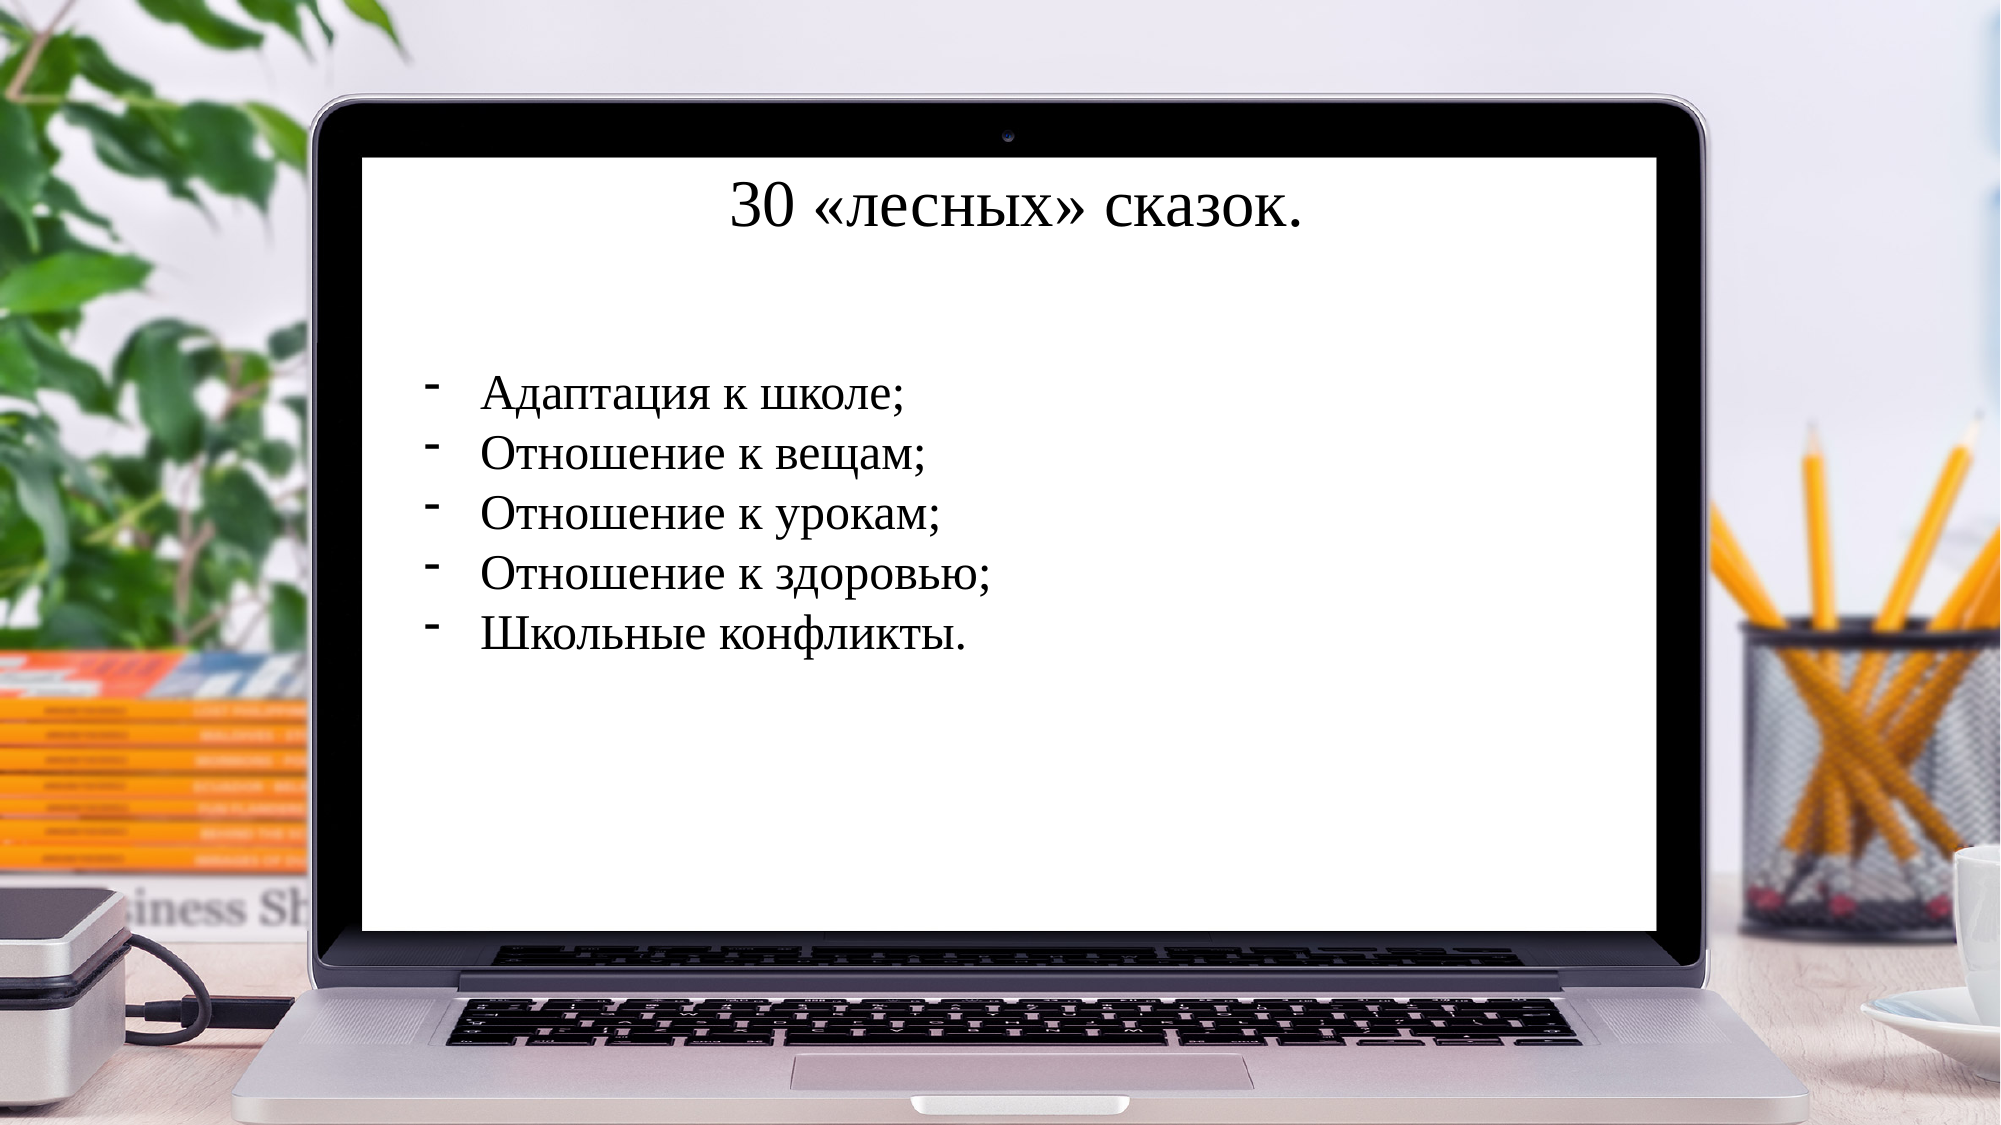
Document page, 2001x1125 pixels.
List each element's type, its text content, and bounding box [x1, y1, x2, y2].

text_box Адаптация к школе; Отношение к вещам; Отношение к урокам; Отношение к здоровью; Школьные конфликты. [409, 291, 1625, 667]
picture [0, 0, 2001, 1125]
text_box 30 «лесных» сказок. [409, 151, 1625, 247]
